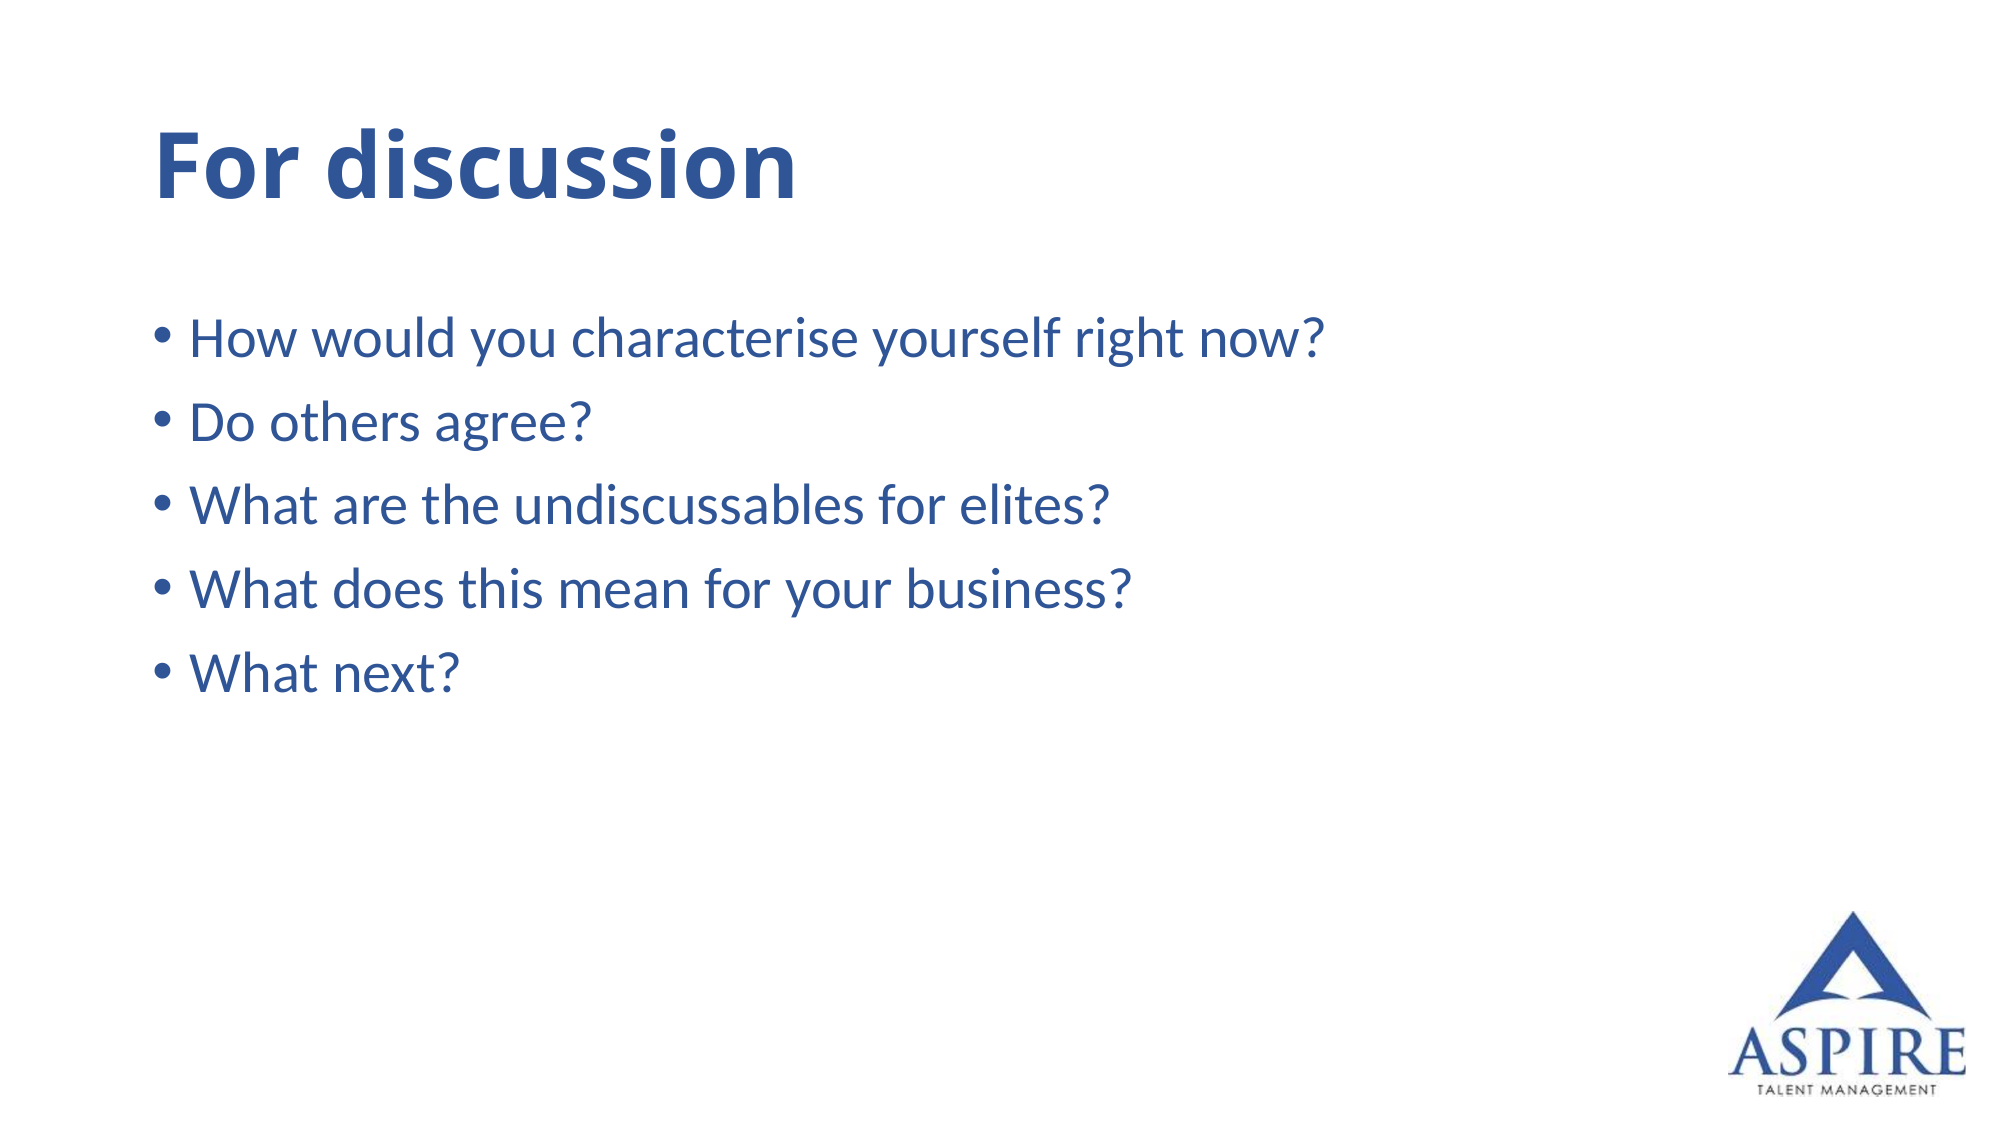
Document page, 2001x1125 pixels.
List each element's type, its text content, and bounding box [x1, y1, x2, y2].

list How would you characterise yourself right now? Do others agree? What are the undiscussables for elites? What does this mean for your business? What next? [137, 299, 1863, 1014]
picture [1728, 911, 1966, 1097]
title For discussion [137, 59, 1863, 278]
